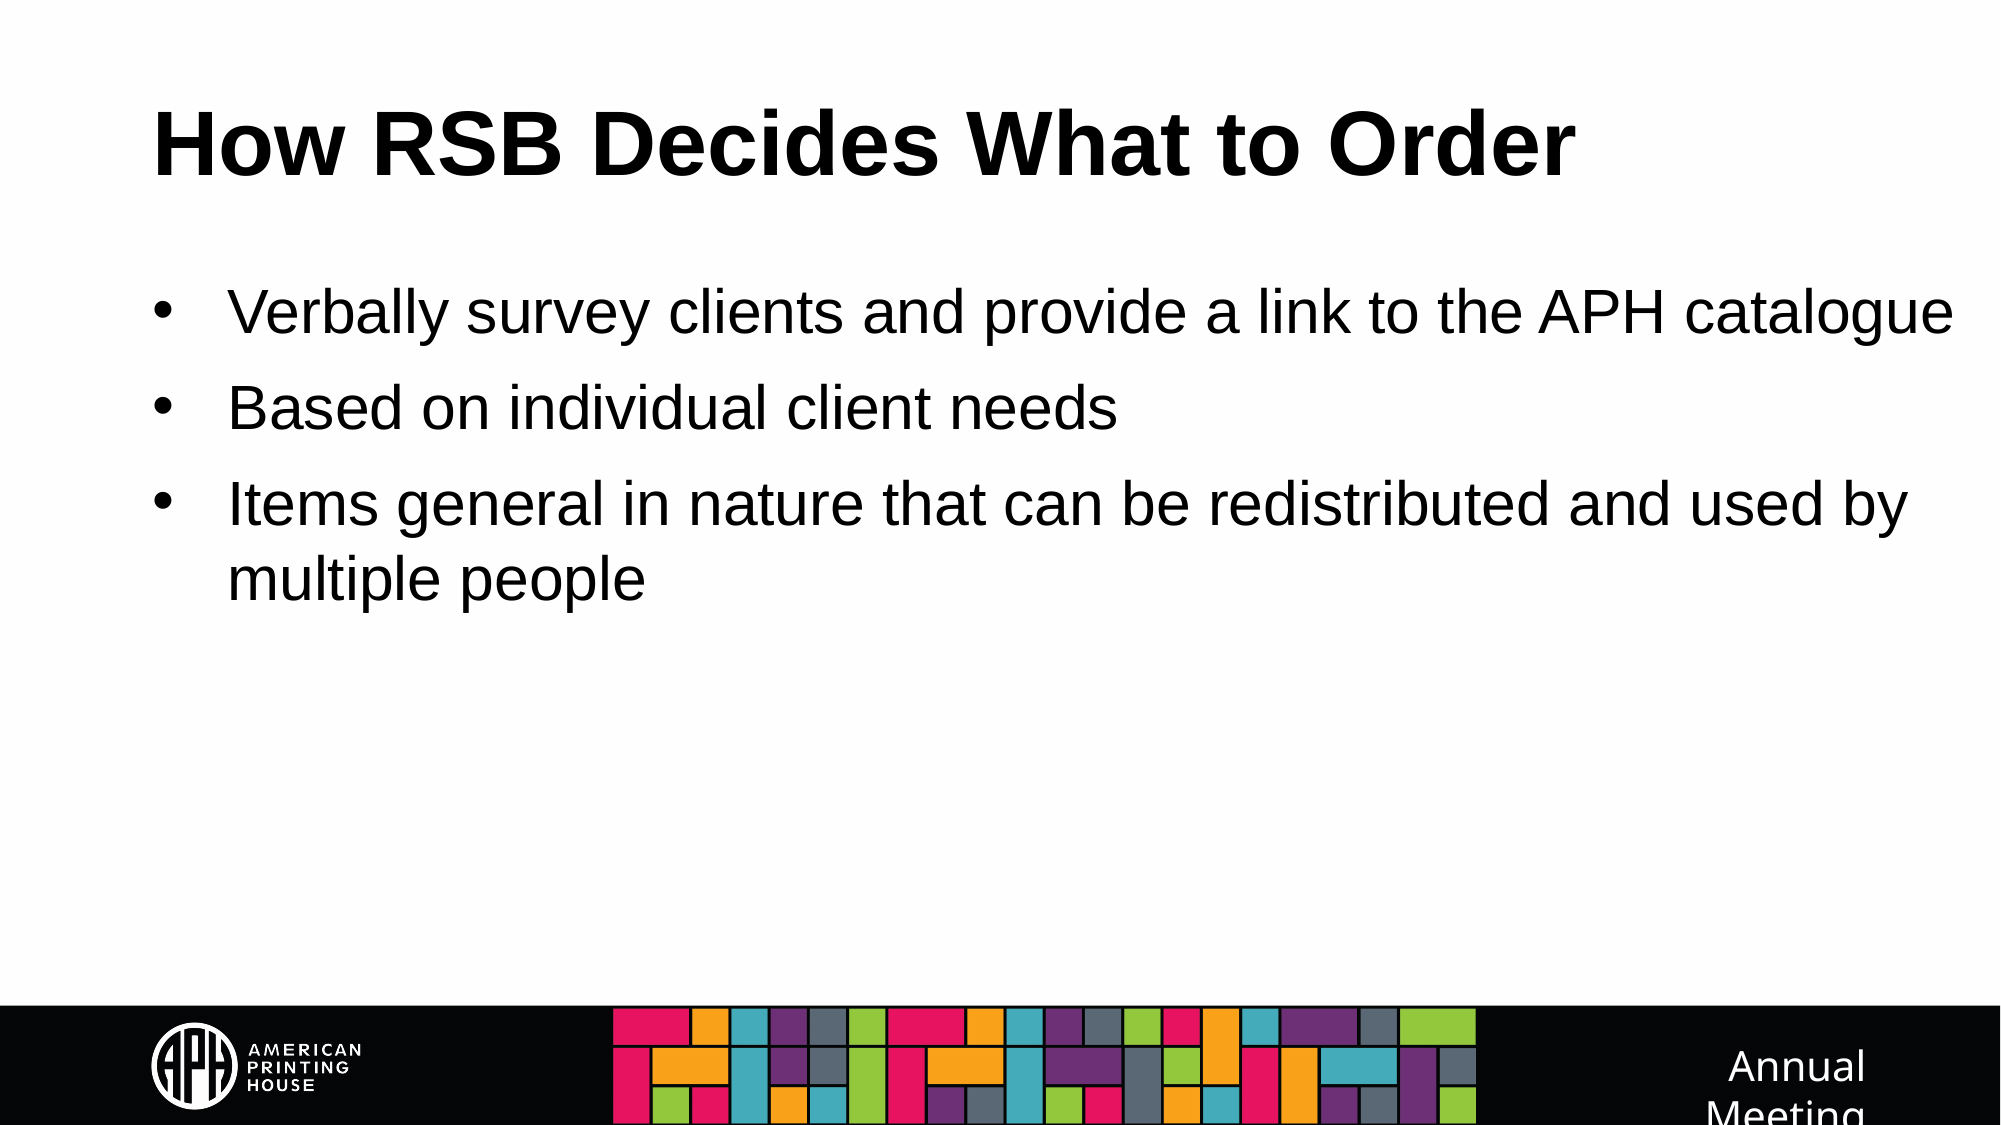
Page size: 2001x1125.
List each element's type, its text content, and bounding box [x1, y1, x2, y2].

picture [1771, 1111, 1783, 1118]
picture [1748, 1111, 1760, 1118]
picture [1846, 1111, 1858, 1125]
list Verbally survey clients and provide a link to the APH catalogue Based on individual client needs Items general in nature that can be redistributed and used by multiple people [137, 263, 1975, 909]
title How RSB Decides What to Order [137, 59, 1863, 232]
picture [1821, 1111, 1833, 1125]
picture [1711, 1105, 1719, 1125]
picture [0, 0, 2001, 1125]
picture [1727, 1107, 1734, 1125]
